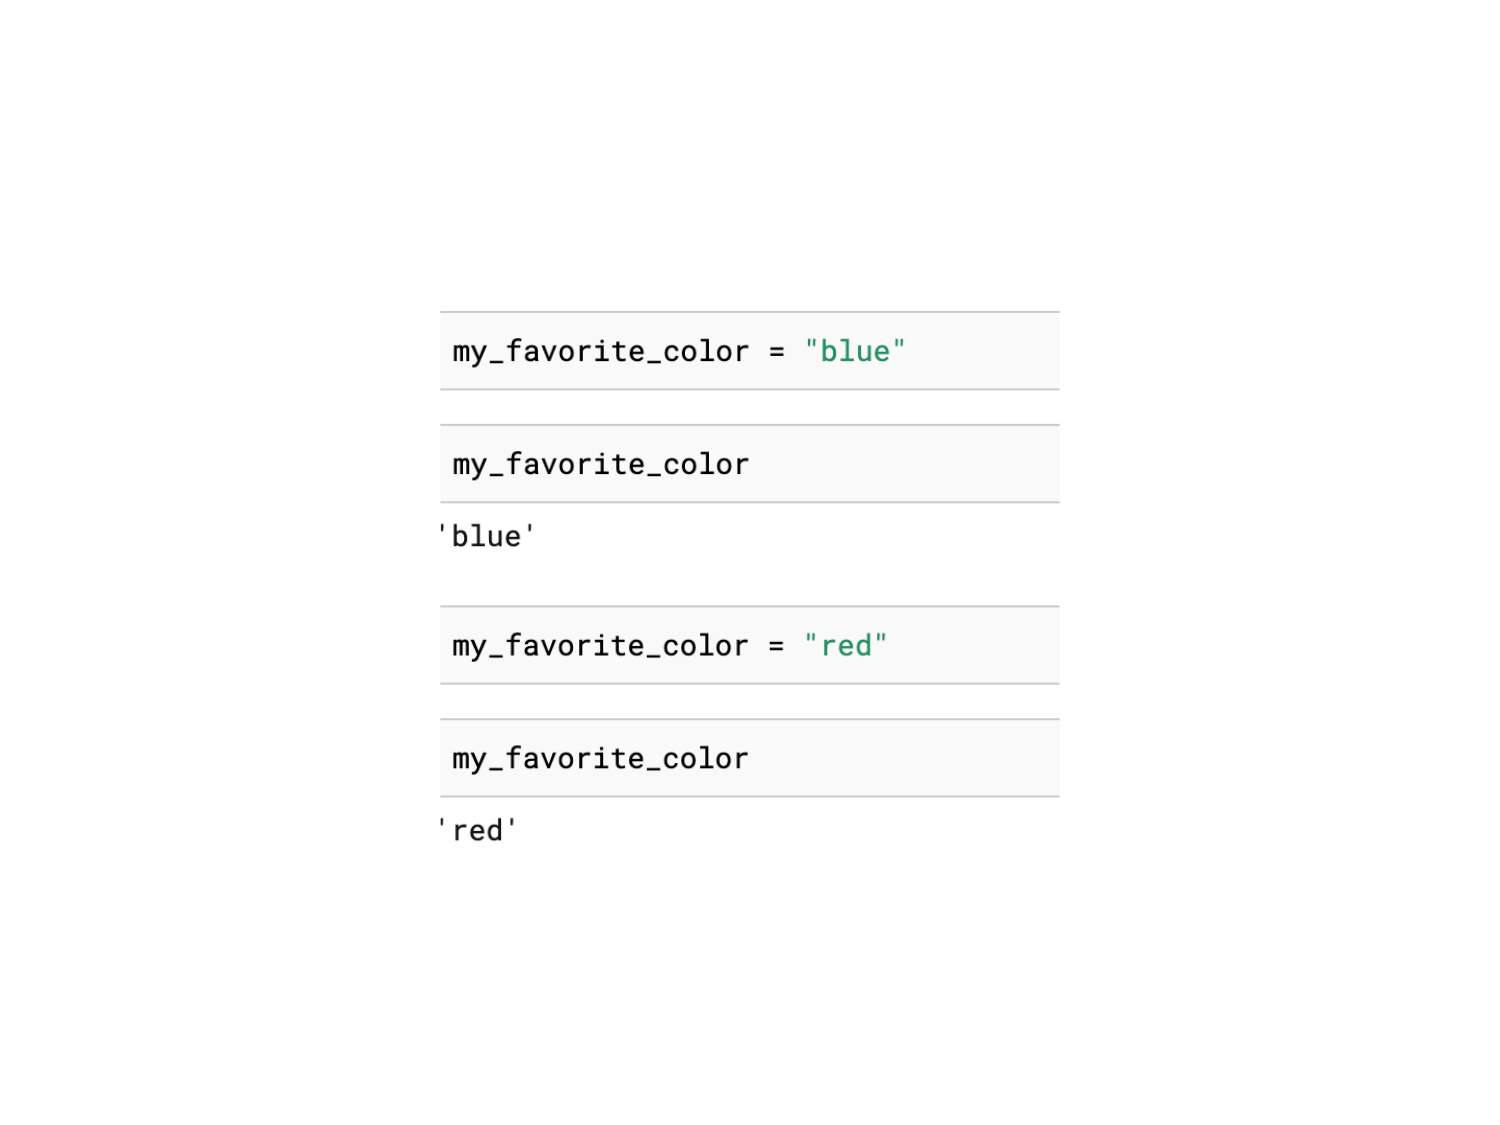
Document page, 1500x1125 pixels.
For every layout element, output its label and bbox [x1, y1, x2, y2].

picture [440, 289, 1060, 563]
picture [440, 597, 1060, 855]
